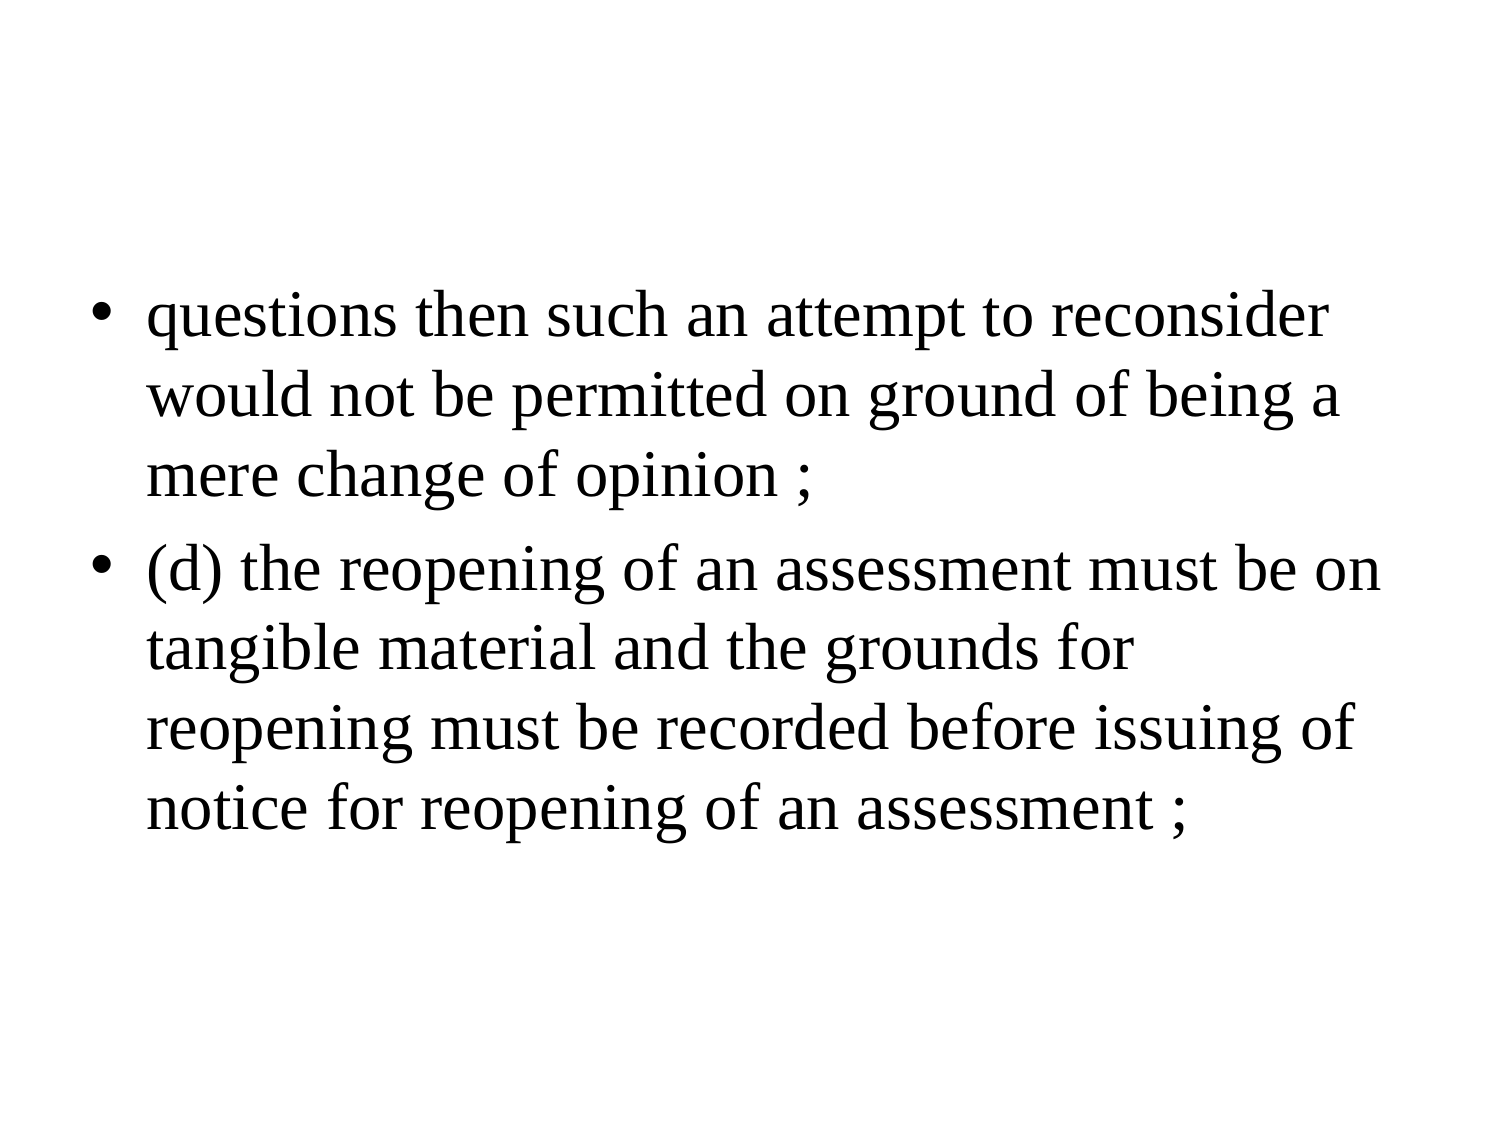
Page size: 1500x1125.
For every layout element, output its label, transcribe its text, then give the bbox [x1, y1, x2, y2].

list questions then such an attempt to reconsider would not be permitted on ground of being a mere change of opinion ; (d) the reopening of an assessment must be on tangible material and the grounds for reopening must be recorded before issuing of notice for reopening of an assessment ; [75, 262, 1425, 1005]
